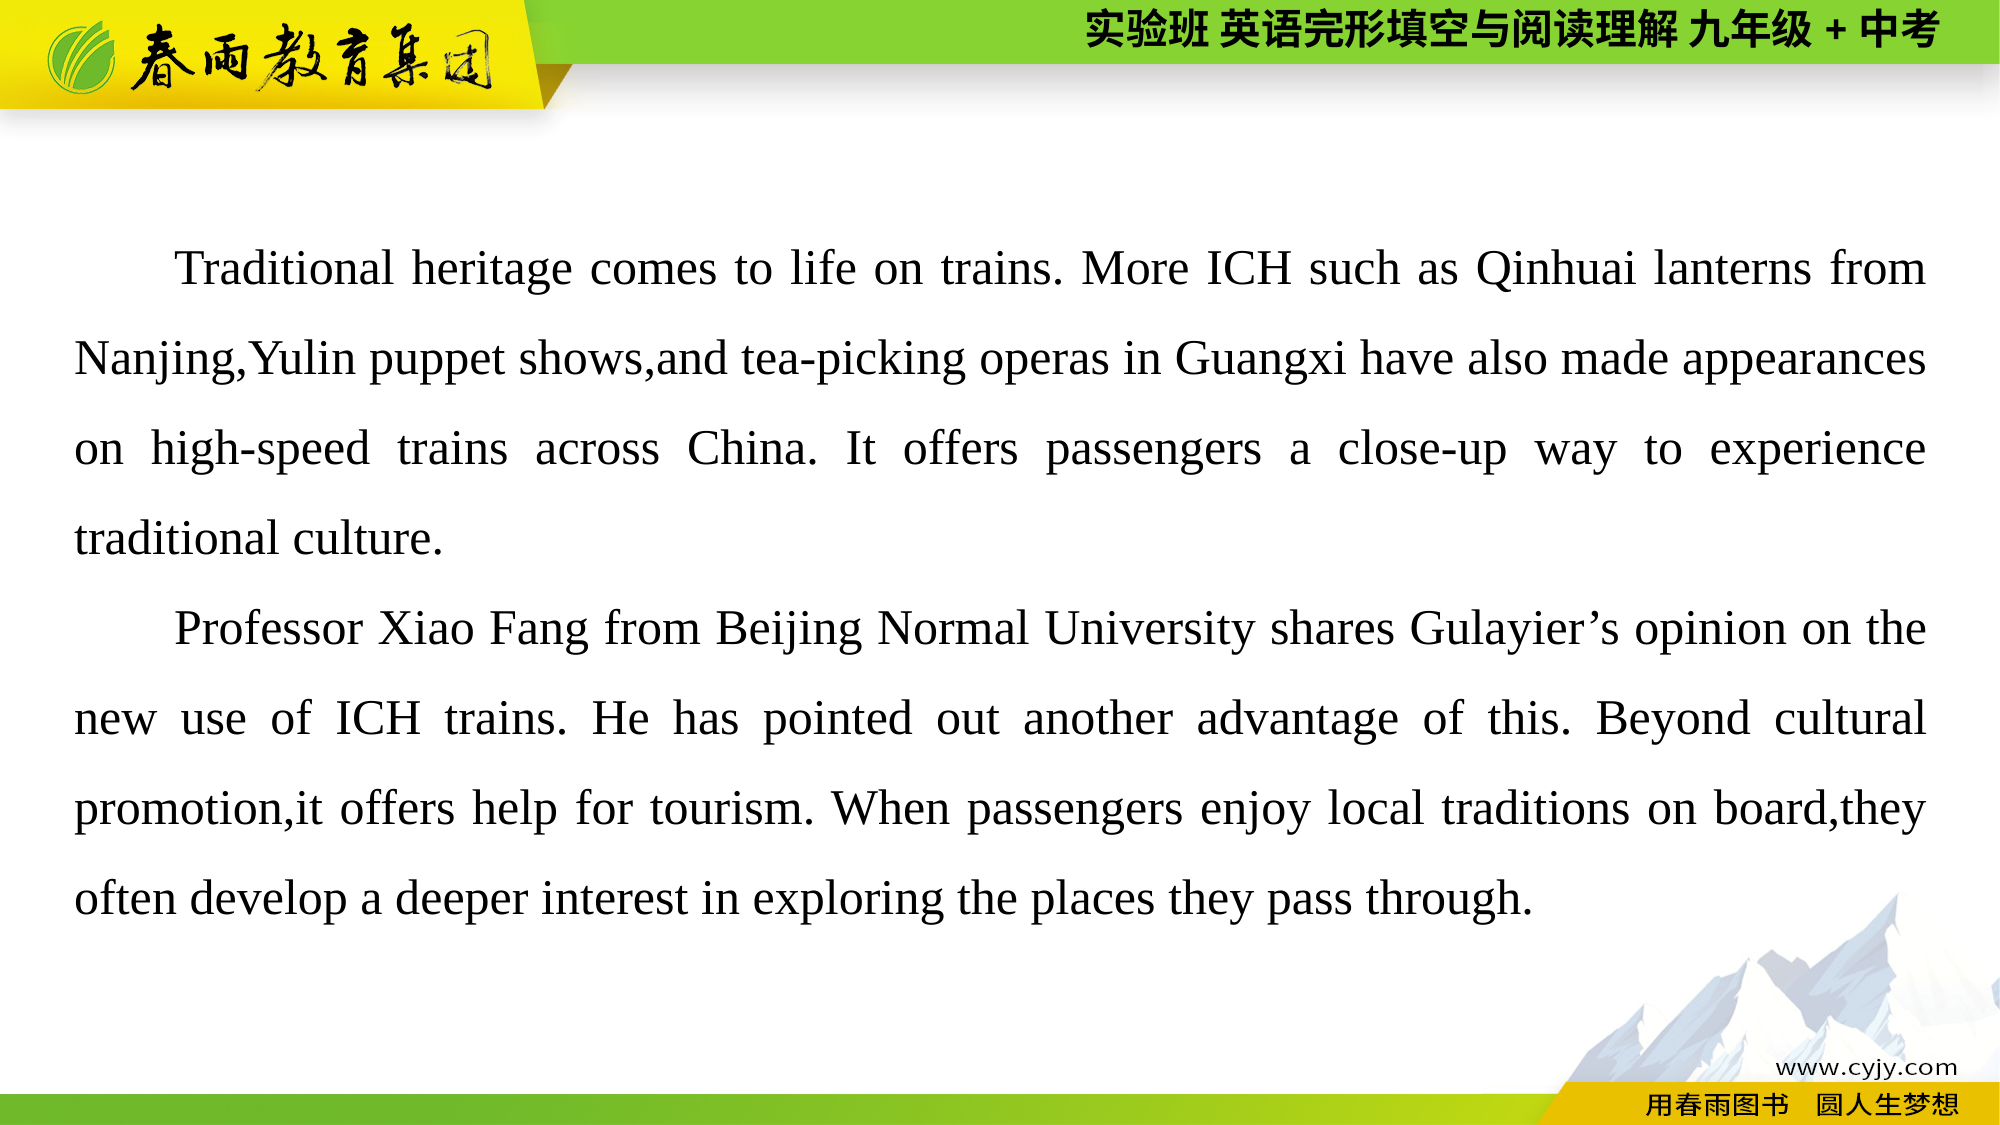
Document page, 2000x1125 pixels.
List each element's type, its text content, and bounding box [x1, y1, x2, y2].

picture [0, 0, 2000, 1125]
list Traditional heritage comes to life on trains. More ICH such as Qinhuai lanterns from Nanjing,Yulin puppet shows,and tea-picking operas in Guangxi have also made appearances on high-speed trains across China. It offers passengers a close-up way to experience traditional culture. Professor Xiao Fang from Beijing Normal University shares Gulayier’s opinion on the new use of ICH trains. He has pointed out another advantage of this. Beyond cultural promotion,it offers help for tourism. When passengers enjoy local traditions on board,they often develop a deeper interest in exploring the places they pass through. [59, 197, 1944, 929]
